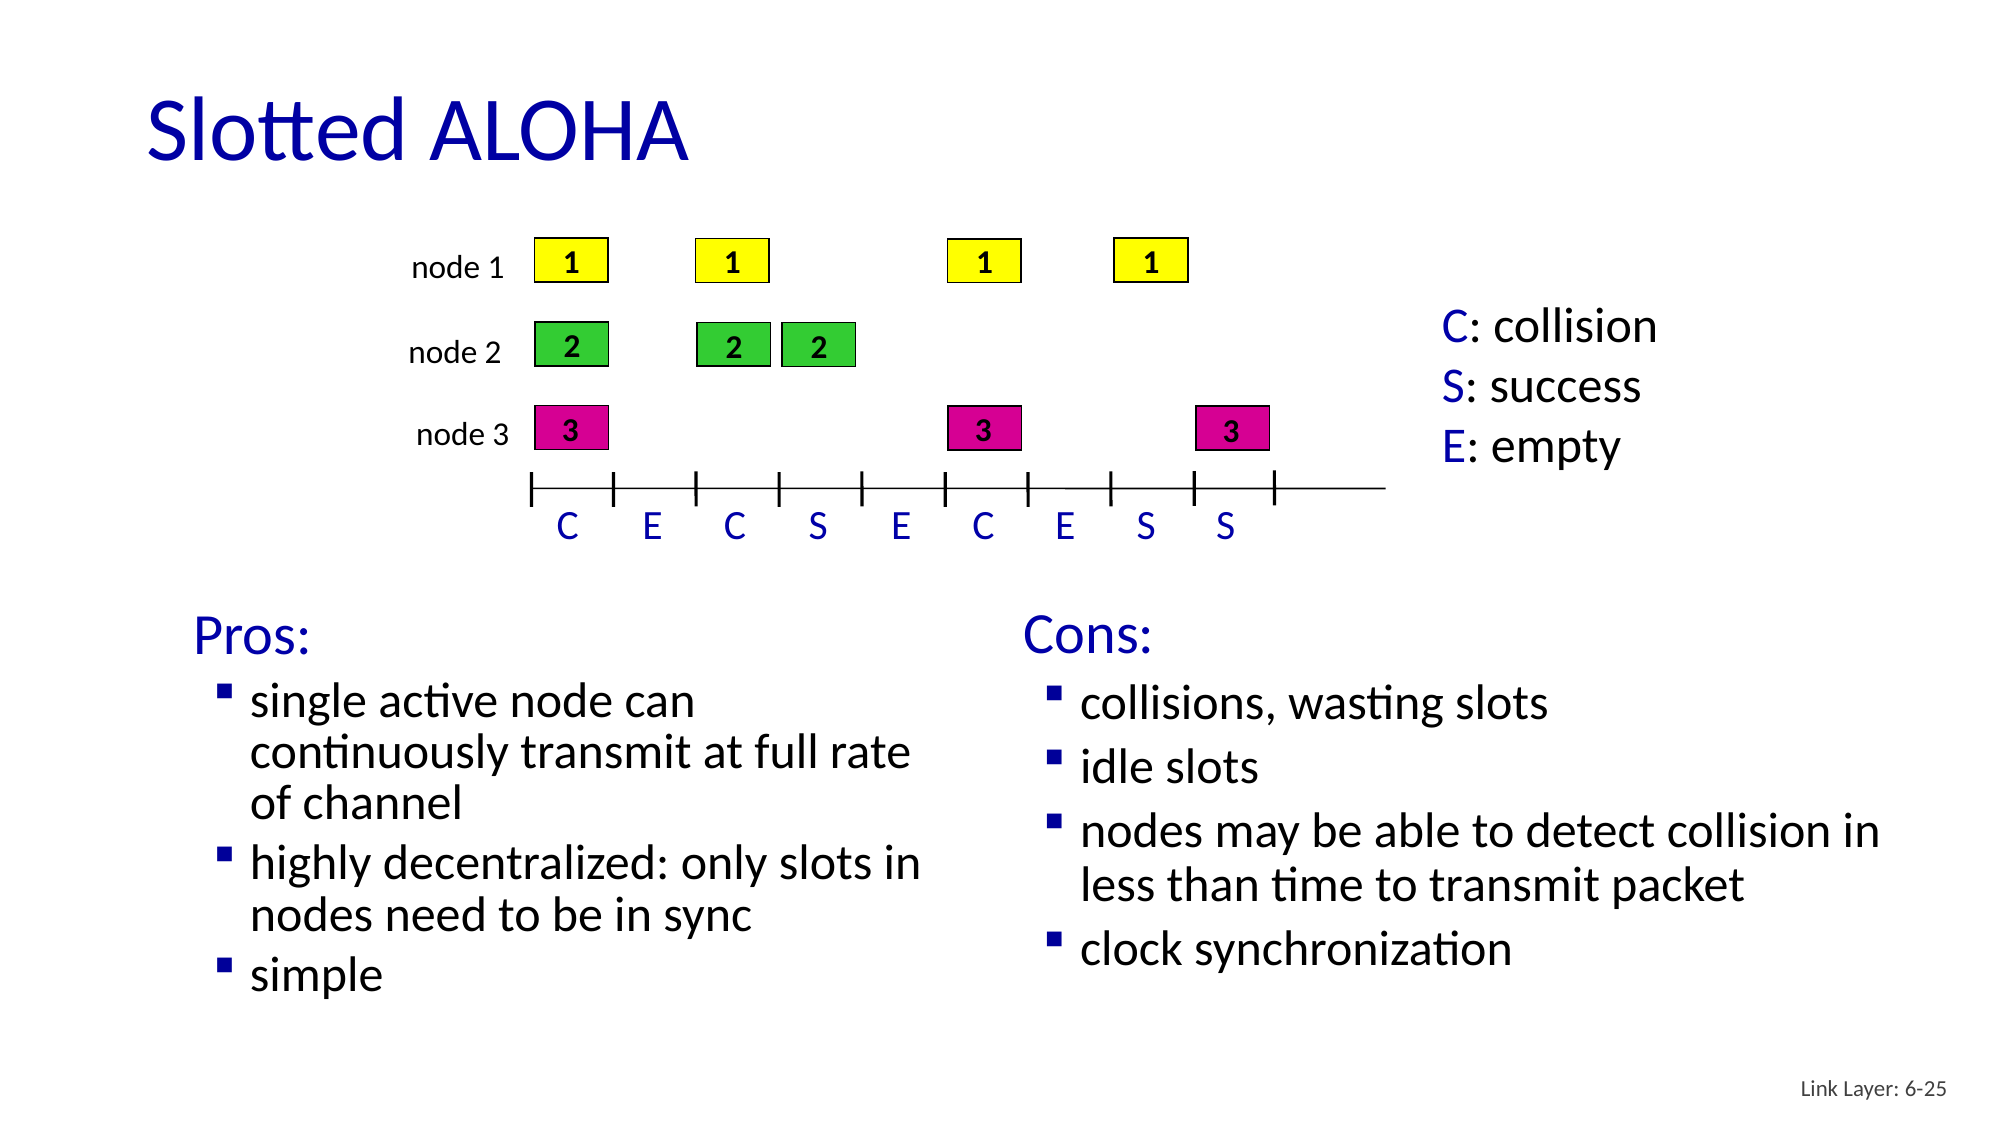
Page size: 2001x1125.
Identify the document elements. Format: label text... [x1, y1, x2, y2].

text_box E [876, 490, 927, 555]
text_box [534, 317, 609, 373]
text_box S [1121, 490, 1171, 556]
text_box E [1040, 490, 1091, 555]
text_box C [957, 490, 1010, 556]
text_box E [627, 490, 678, 555]
text_box node 2 [393, 322, 517, 378]
text_box node 3 [401, 405, 525, 460]
text_box Cons: collisions, wasting slots idle slots nodes may be able to detect collision in less than time to transmit packet clock synchronization [1008, 595, 1924, 1046]
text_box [534, 232, 609, 288]
text_box C [541, 490, 594, 556]
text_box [1195, 401, 1270, 457]
text_box Pros: single active node can continuously transmit at full rate of channel highly decentralized: only slots in nodes need to be in sync simple [178, 599, 974, 1125]
title Slotted ALOHA [131, 57, 1857, 205]
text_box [696, 317, 771, 374]
text_box S [1201, 490, 1251, 556]
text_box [947, 401, 1022, 457]
text_box S [793, 490, 843, 556]
slide_number Link Layer: 6-25 [1512, 1056, 1963, 1117]
text_box C: collision S: success E: empty [1427, 284, 1674, 480]
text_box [535, 400, 609, 457]
text_box node 1 [396, 238, 520, 293]
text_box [1114, 232, 1188, 288]
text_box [947, 233, 1022, 289]
text_box C [709, 490, 762, 556]
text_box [781, 317, 856, 374]
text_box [695, 232, 770, 289]
